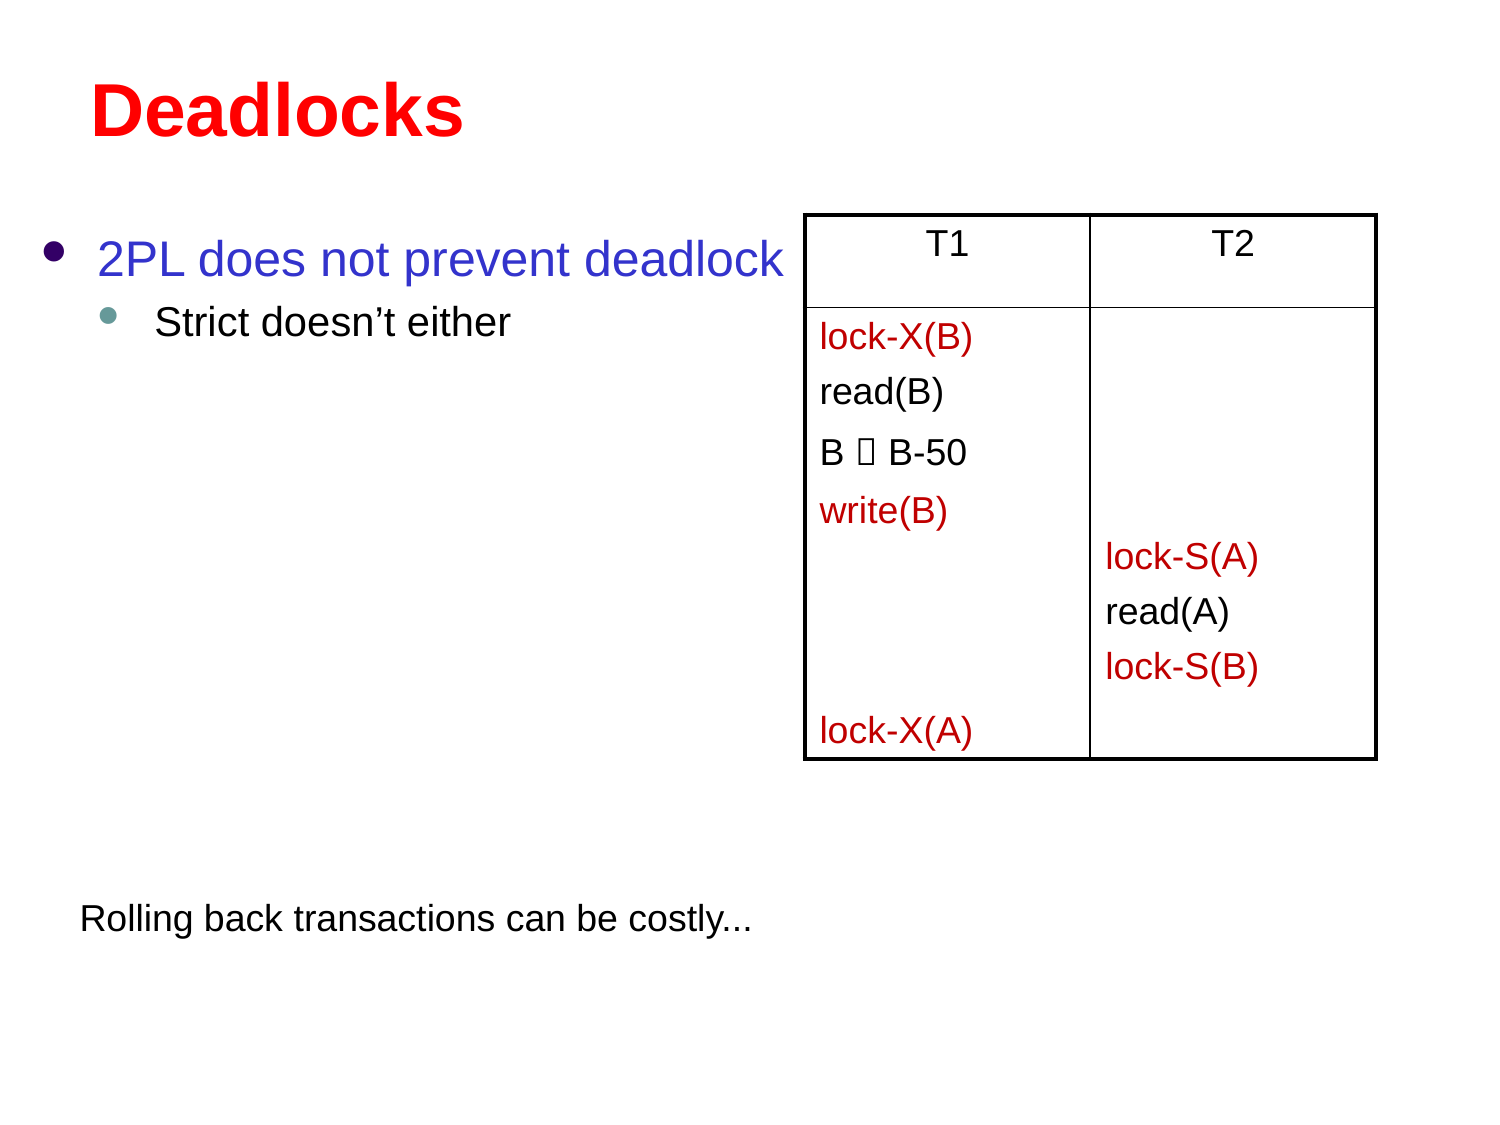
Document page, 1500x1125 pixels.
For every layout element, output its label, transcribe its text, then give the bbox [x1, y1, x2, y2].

table_cell lock-X(B) read(B) B  B-50 write(B) lock-X(A) [807, 308, 1089, 757]
table_cell lock-S(A) read(A) lock-S(B) [1091, 308, 1374, 757]
text_box Rolling back transactions can be costly... [64, 886, 768, 947]
table_header T2 [1091, 217, 1374, 307]
table_header T1 [807, 217, 1089, 307]
list 2PL does not prevent deadlock Strict doesn’t either [25, 218, 1377, 881]
title Deadlocks [74, 19, 1313, 160]
